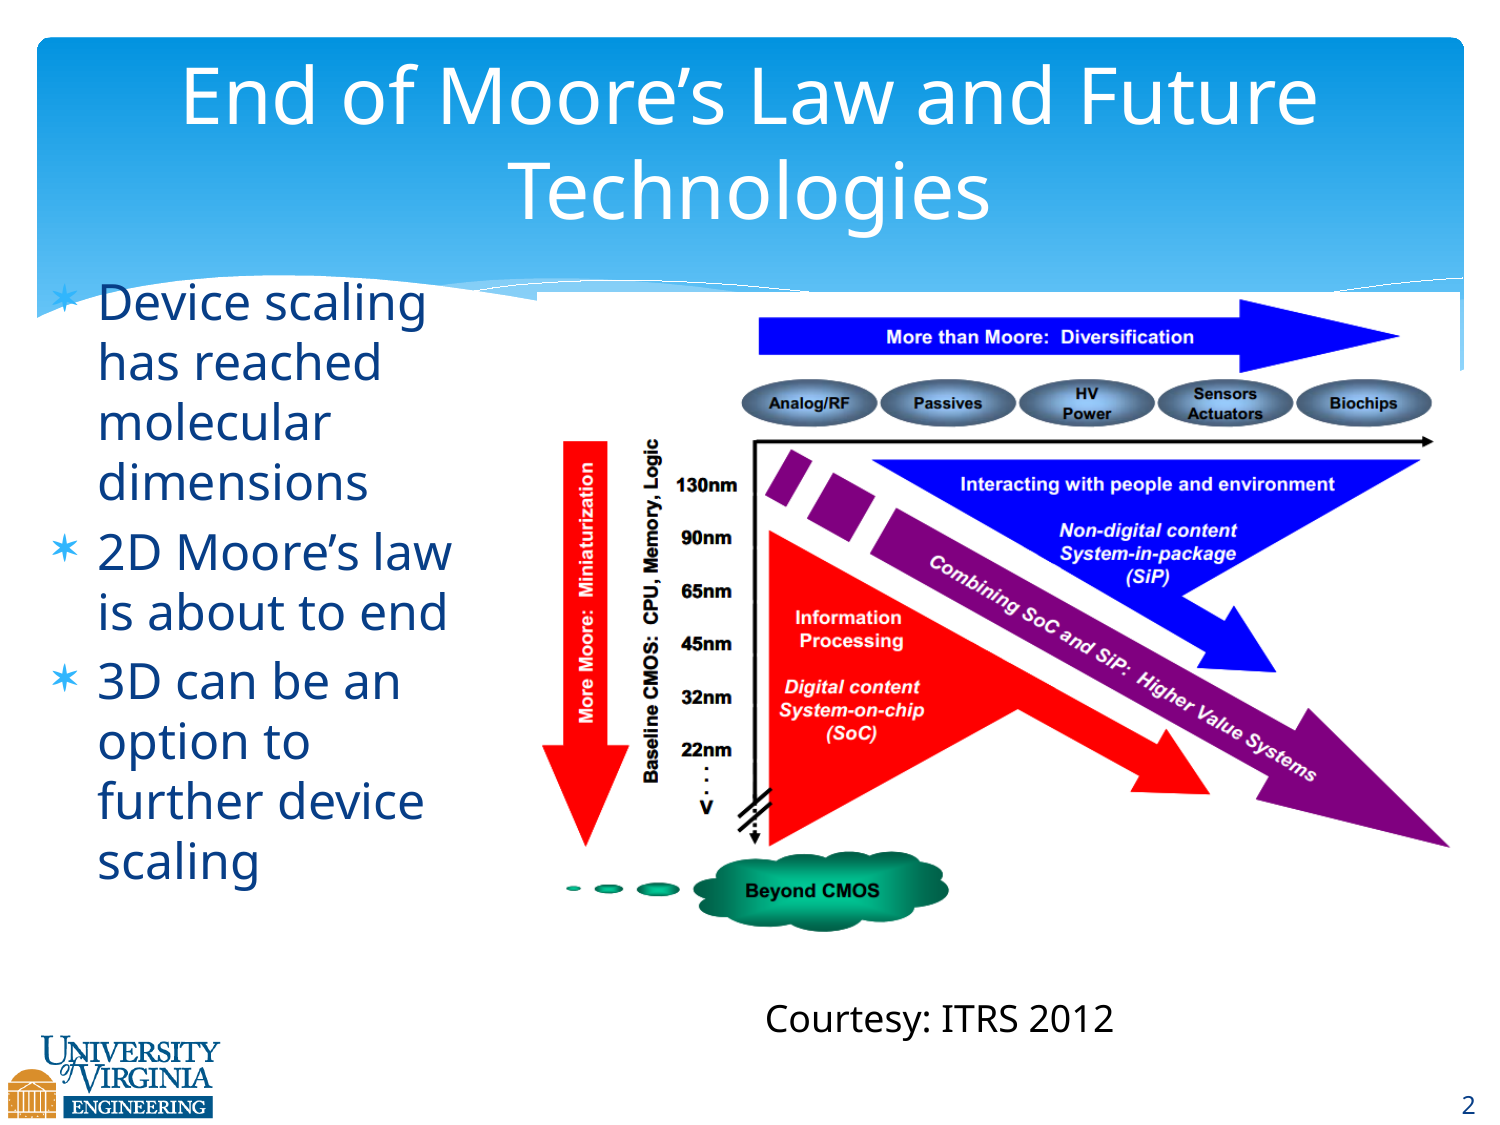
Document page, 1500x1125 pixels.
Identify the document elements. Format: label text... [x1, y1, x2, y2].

picture [0, 1030, 225, 1125]
picture [537, 292, 1460, 976]
slide_number 2 [1437, 1087, 1500, 1125]
text_box Courtesy: ITRS 2012 [750, 987, 1460, 1048]
title End of Moore’s Law and Future Technologies [75, 37, 1425, 243]
list Device scaling has reached molecular dimensions 2D Moore’s law is about to end 3D can be an option to further device scaling [37, 262, 488, 1005]
